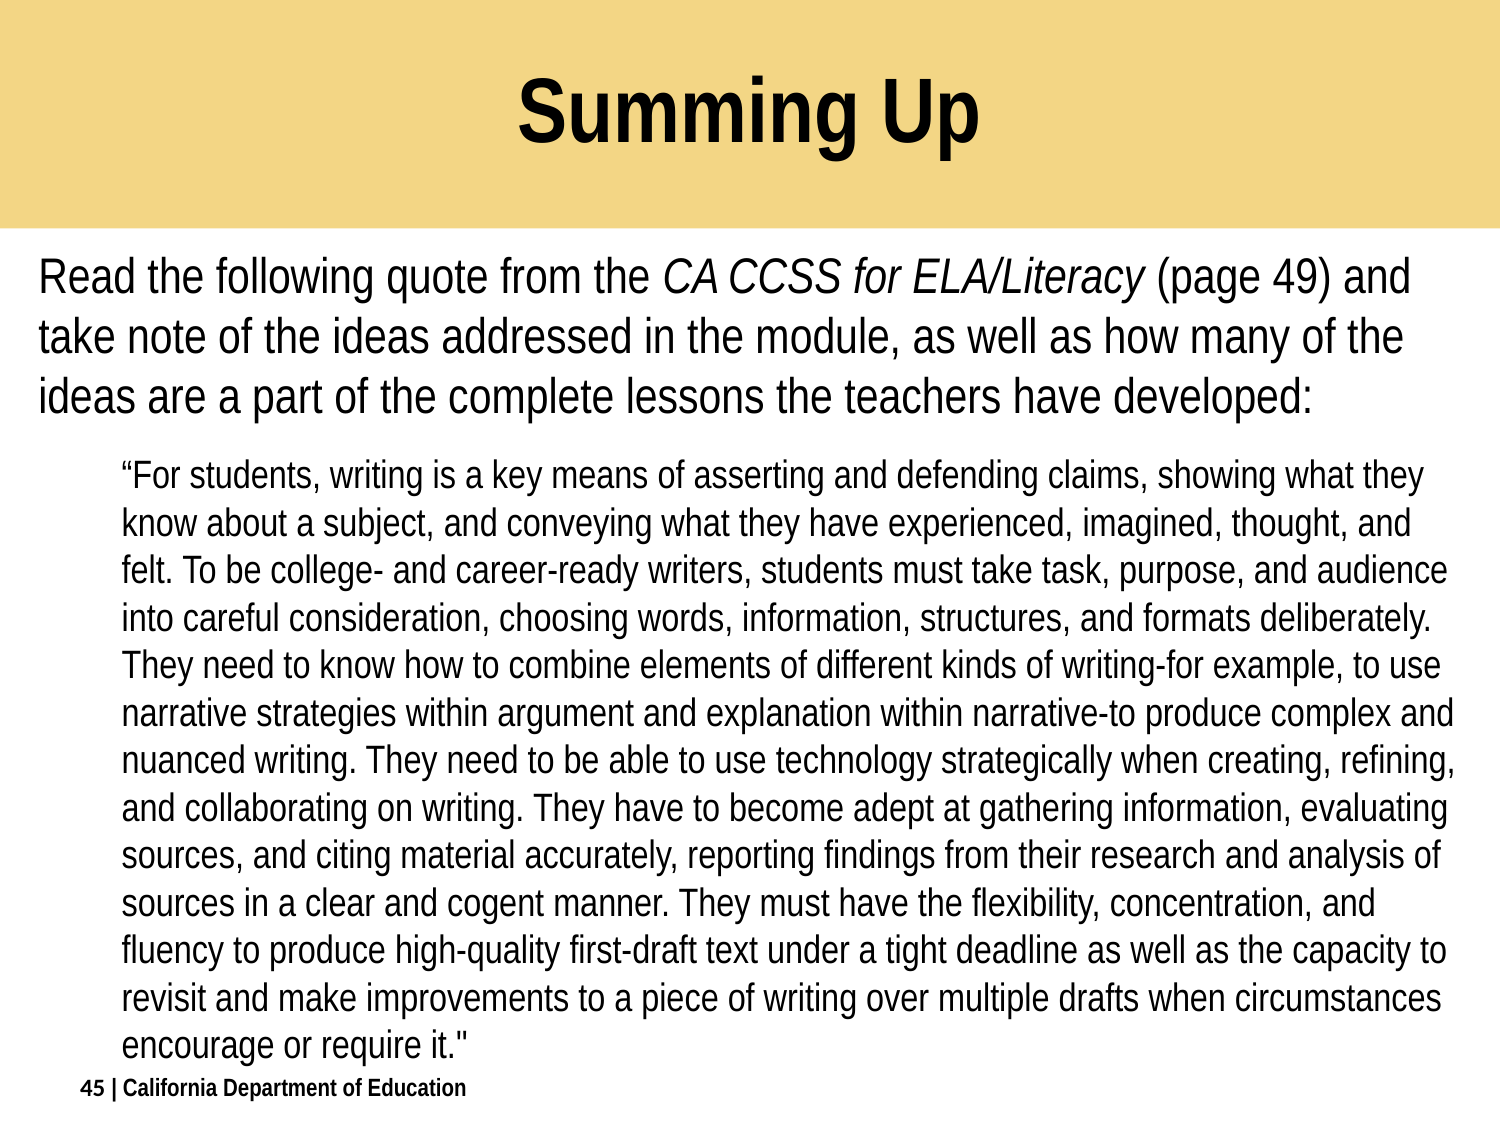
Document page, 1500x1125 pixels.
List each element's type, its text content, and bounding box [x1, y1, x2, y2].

footer | California Department of Education [96, 1064, 699, 1124]
slide_number 45 [55, 1064, 96, 1124]
title Summing Up [0, 11, 1500, 200]
list Read the following quote from the CA CCSS for ELA/Literacy (page 49) and take note of the ideas addressed in the module, as well as how many of the ideas are a part of the complete lessons the teachers have developed: “For students, writing is a key means of asserting and defending claims, showing what they know about a subject, and conveying what they have experienced, imagined, thought, and felt. To be college- and career-ready writers, students must take task, purpose, and audience into careful consideration, choosing words, information, structures, and formats deliberately. They need to know how to combine elements of different kinds of writing-for example, to use narrative strategies within argument and explanation within narrative-to produce complex and nuanced writing. They need to be able to use technology strategically when creating, refining, and collaborating on writing. They have to become adept at gathering information, evaluating sources, and citing material accurately, reporting findings from their research and analysis of sources in a clear and cogent manner. They must have the flexibility, concentration, and fluency to produce high-quality first-draft text under a tight deadline as well as the capacity to revisit and make improvements to a piece of writing over multiple drafts when circumstances encourage or require it." [23, 236, 1476, 1064]
